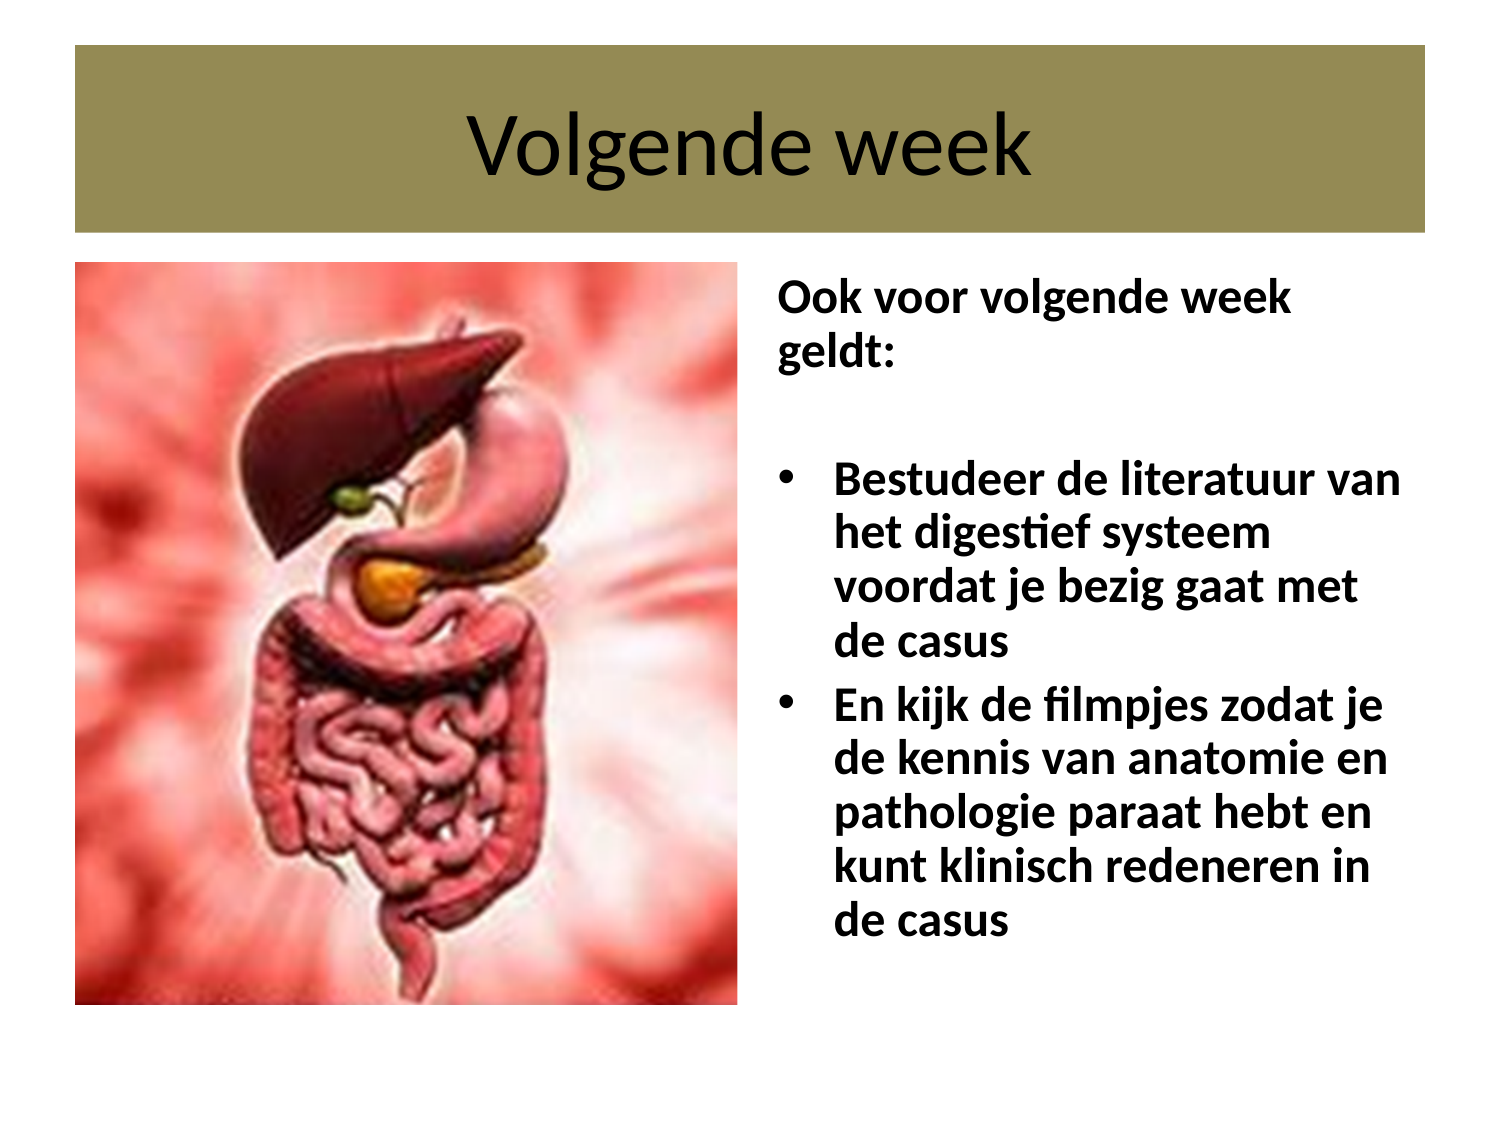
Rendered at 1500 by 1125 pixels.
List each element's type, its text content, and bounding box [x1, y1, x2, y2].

list Ook voor volgende week geldt: Bestudeer de literatuur van het digestief systeem voordat je bezig gaat met de casus En kijk de filmpjes zodat je de kennis van anatomie en pathologie paraat hebt en kunt klinisch redeneren in de casus [762, 262, 1425, 1005]
picture [74, 262, 738, 1006]
title Volgende week [75, 45, 1425, 233]
